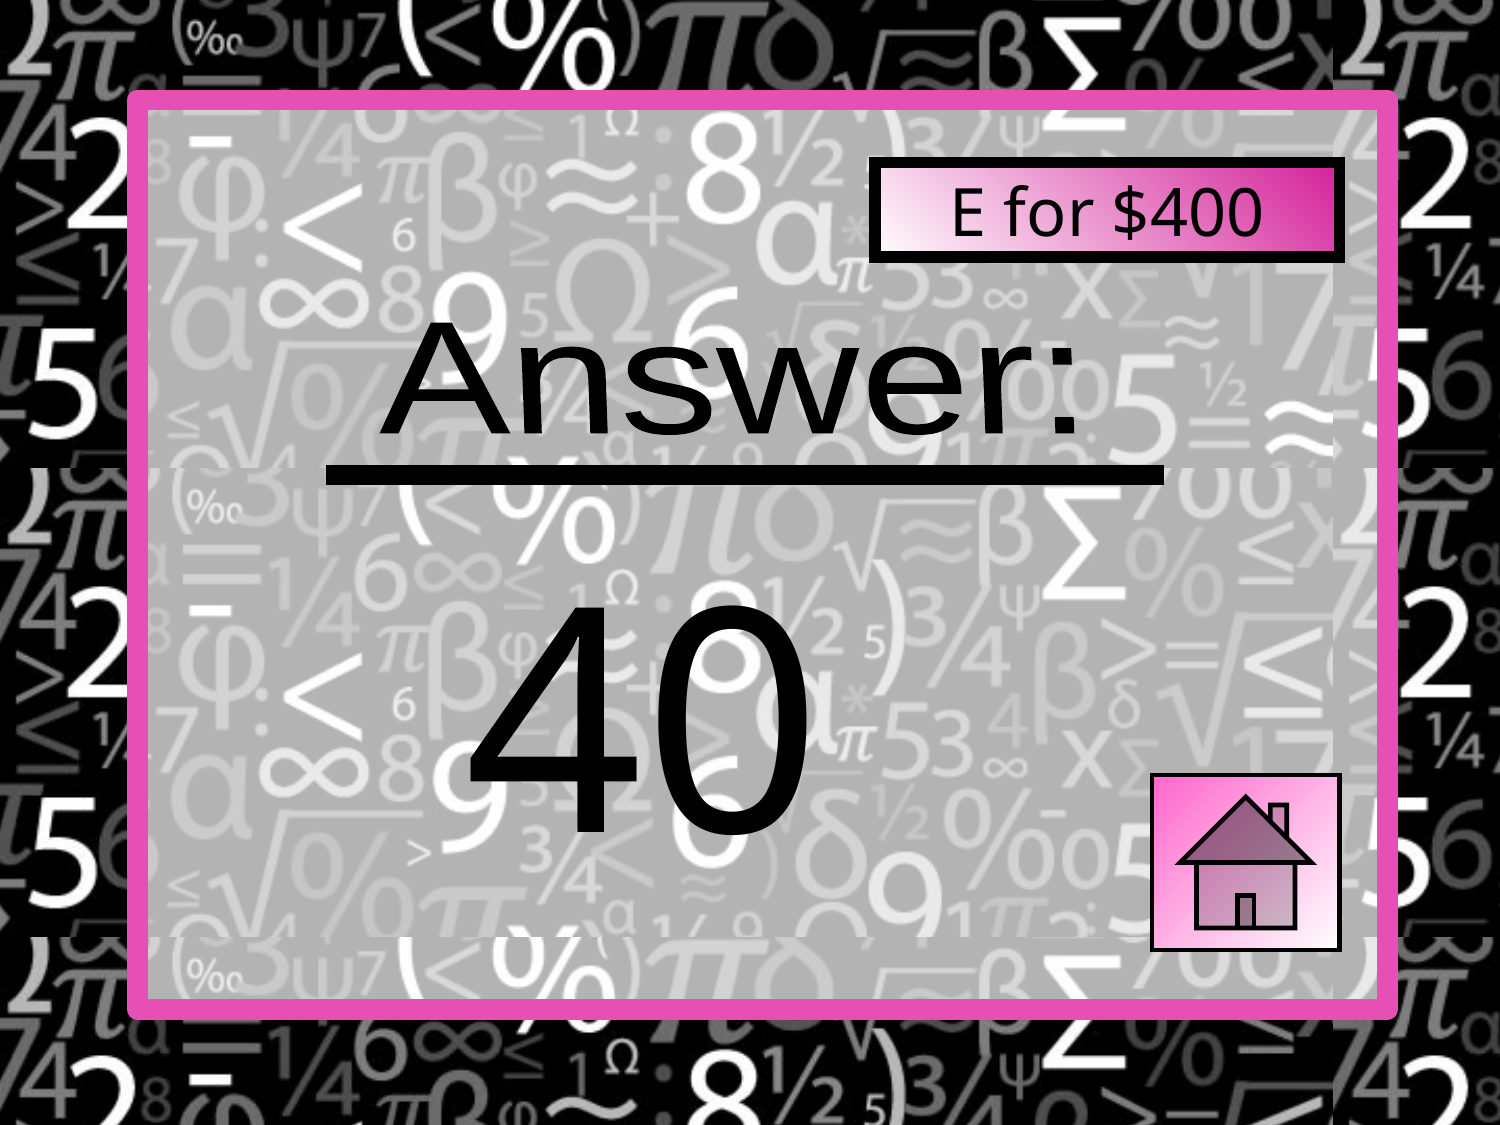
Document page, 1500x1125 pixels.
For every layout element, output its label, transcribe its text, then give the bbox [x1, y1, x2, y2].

text_box [135, 98, 1390, 1012]
picture [0, 0, 1500, 1125]
text_box 40 [449, 512, 963, 903]
text_box [1152, 774, 1340, 950]
text_box E for $400 [874, 162, 1340, 258]
